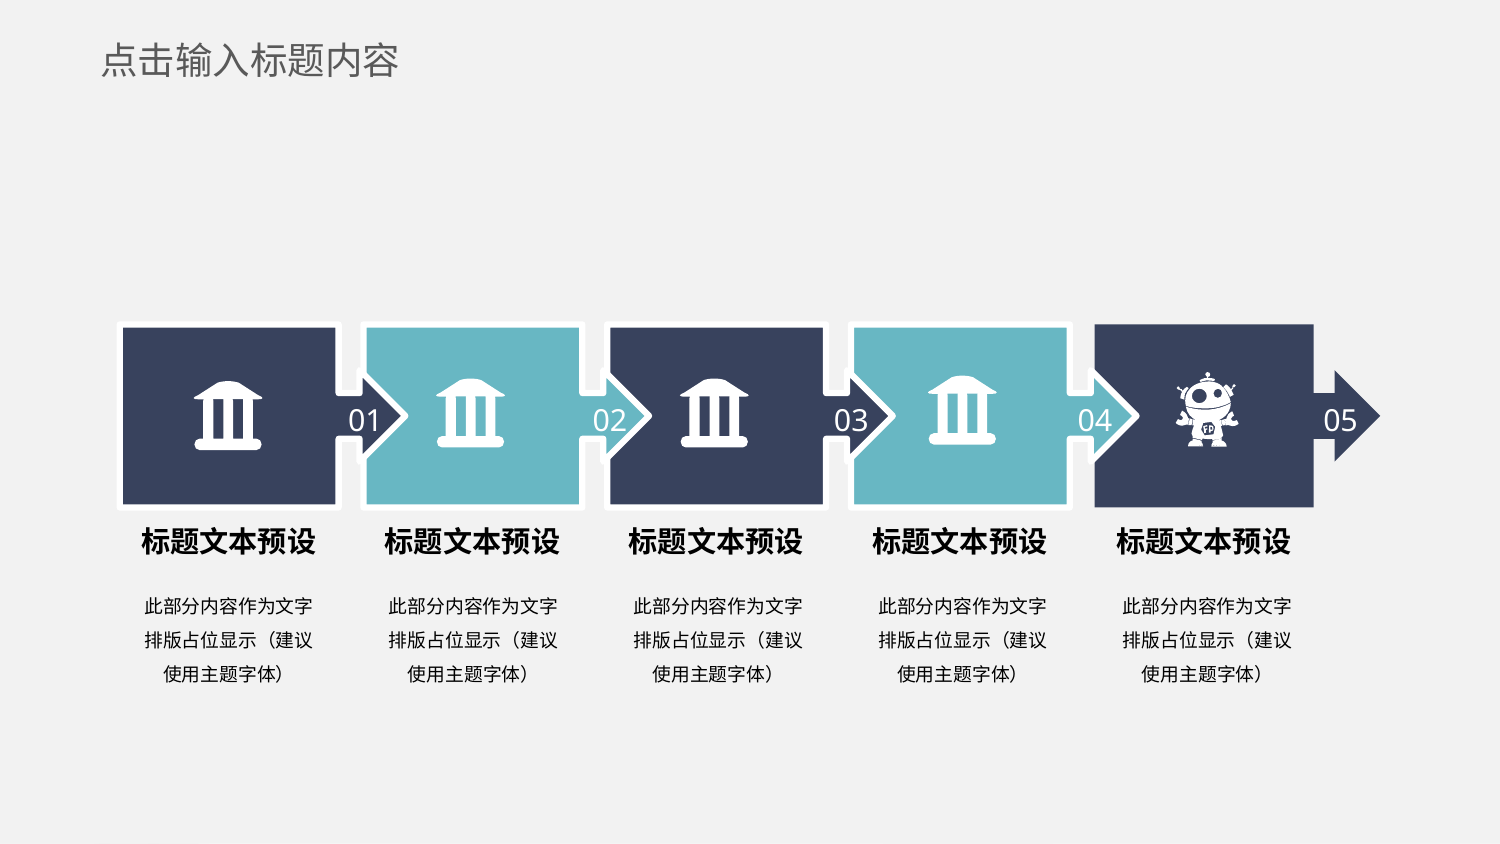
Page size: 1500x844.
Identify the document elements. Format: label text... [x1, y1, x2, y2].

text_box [407, 324, 650, 695]
text_box 点击输入标题内容 [100, 28, 450, 91]
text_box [651, 324, 894, 695]
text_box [119, 324, 406, 695]
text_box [895, 324, 1137, 695]
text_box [1138, 324, 1381, 695]
